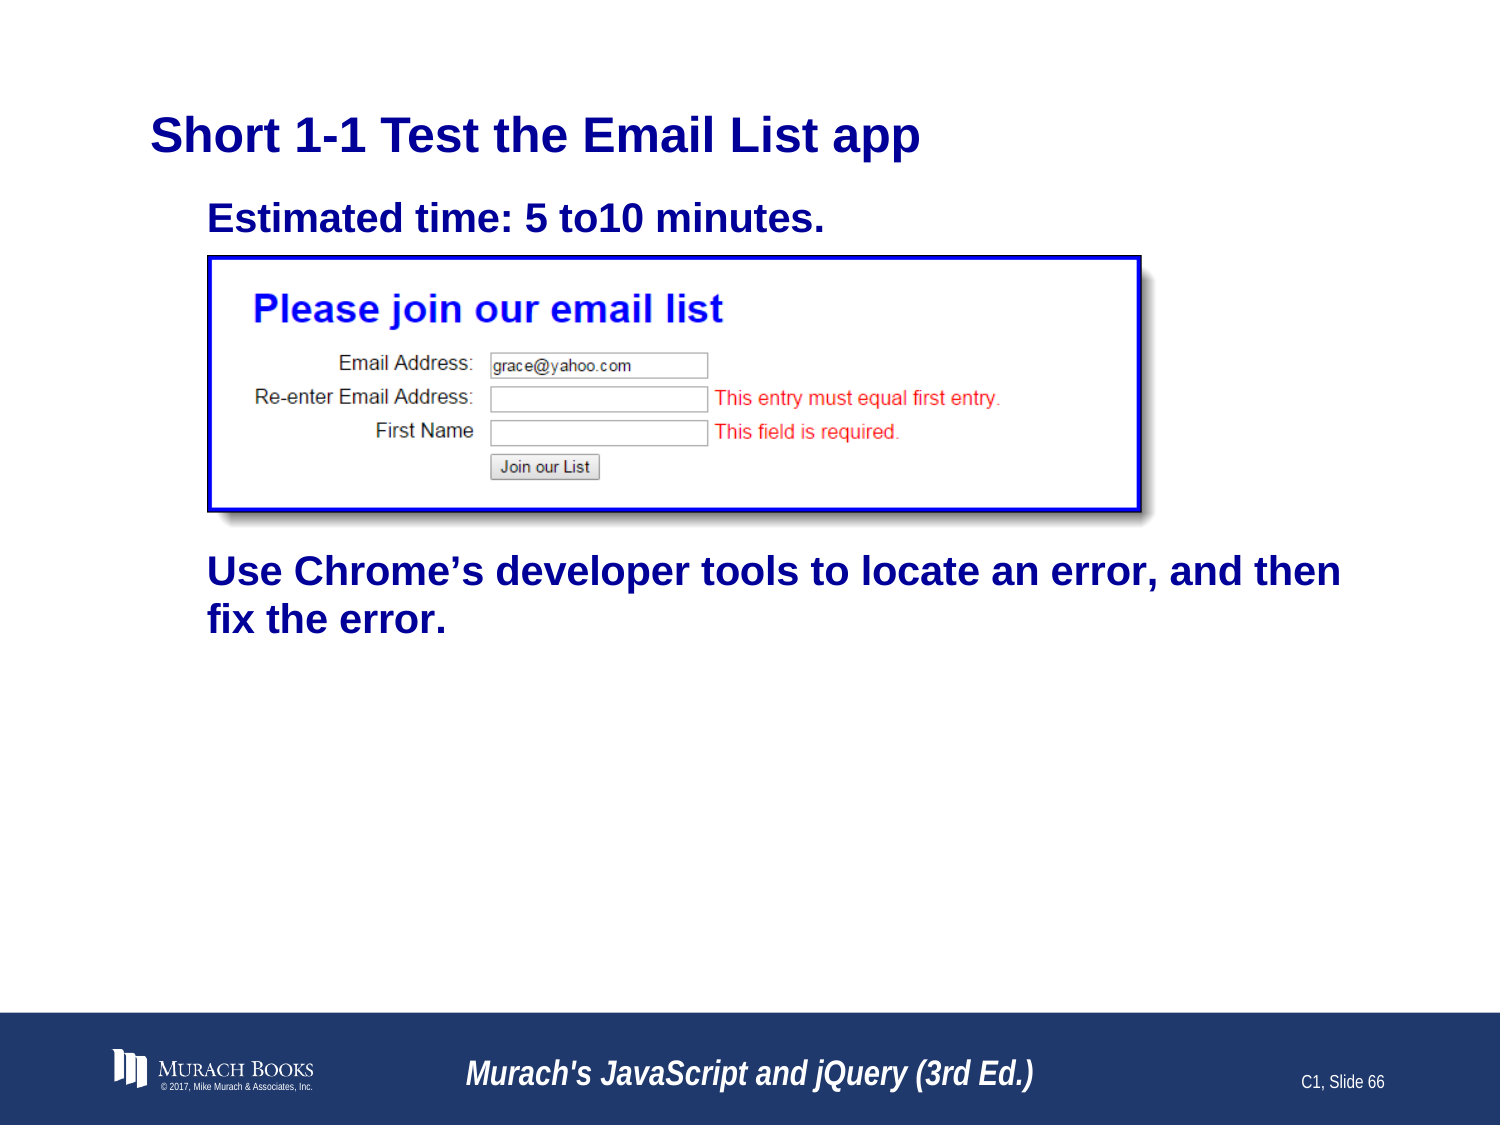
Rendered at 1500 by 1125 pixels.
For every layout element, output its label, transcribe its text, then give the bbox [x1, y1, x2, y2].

title Short 1-1 Test the Email List app [150, 102, 1350, 164]
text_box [149, 175, 1347, 656]
footer © 2017, Mike Murach & Associates, Inc. [12, 1025, 463, 1100]
slide_number C1, Slide 66 [1087, 1025, 1400, 1100]
slide_number Murach's JavaScript and jQuery (3rd Ed.) [463, 1025, 1050, 1100]
